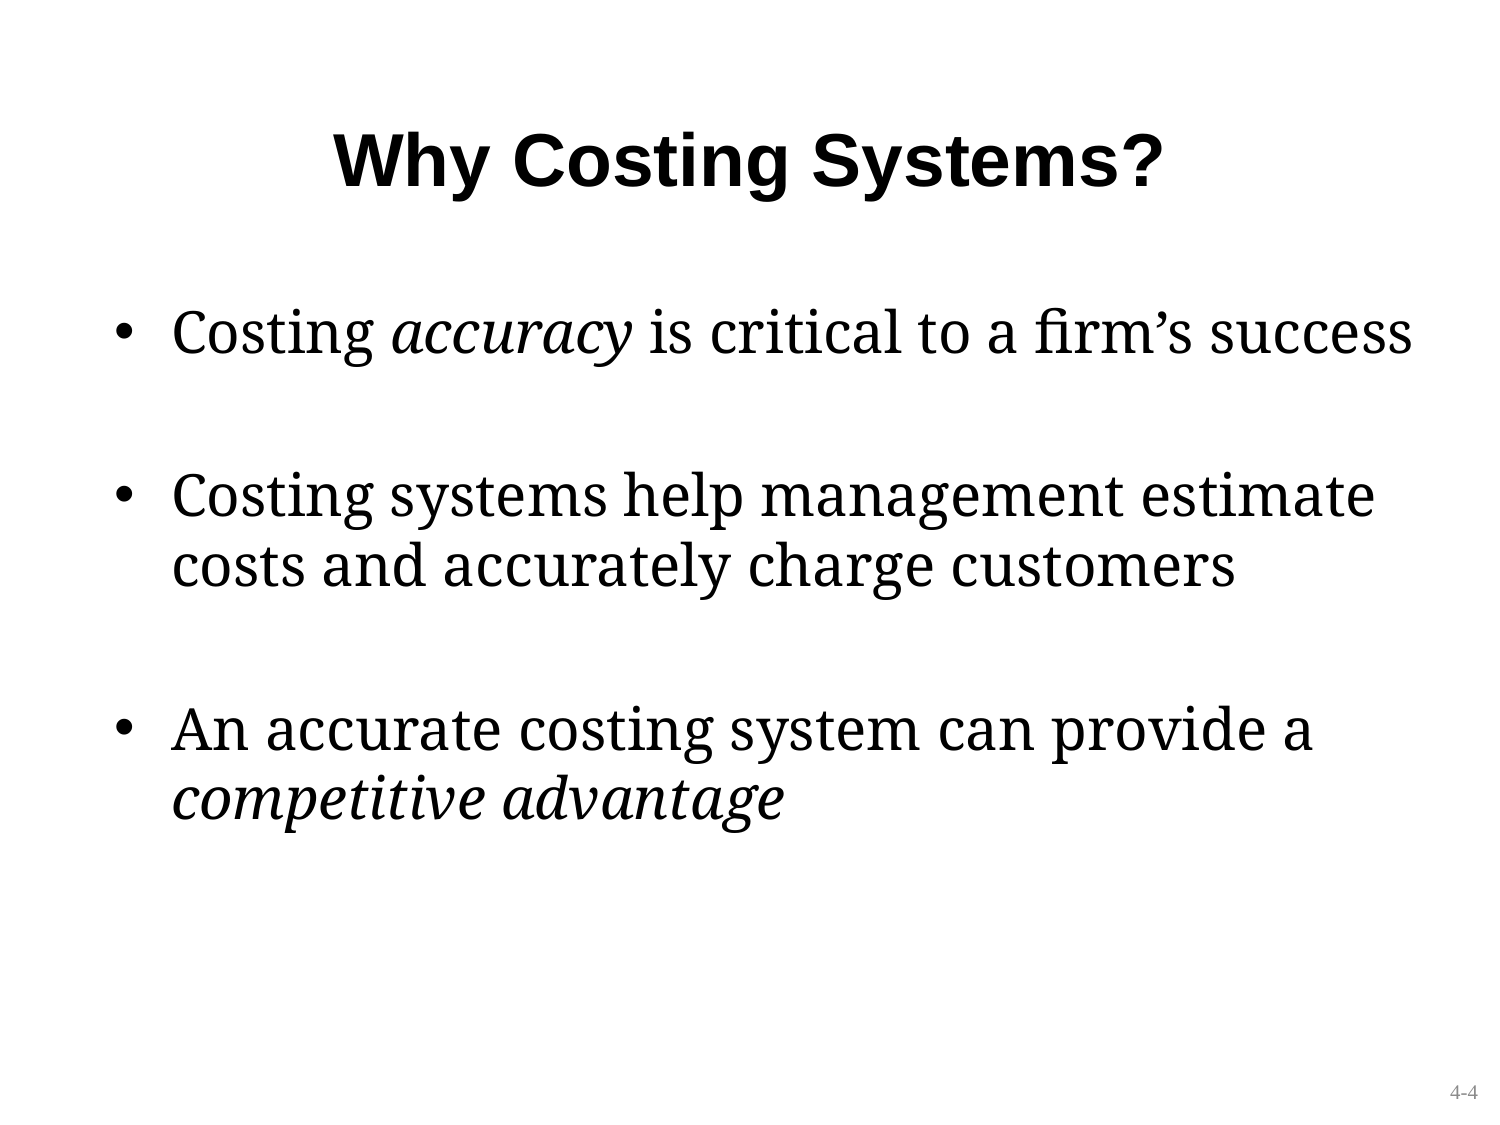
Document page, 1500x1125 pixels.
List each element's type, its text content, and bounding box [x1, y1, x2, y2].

slide_number 4-4 [1417, 1068, 1494, 1114]
list Costing accuracy is critical to a firm’s success Costing systems help management estimate costs and accurately charge customers An accurate costing system can provide a competitive advantage [99, 287, 1463, 1013]
title Why Costing Systems? [287, 99, 1213, 213]
